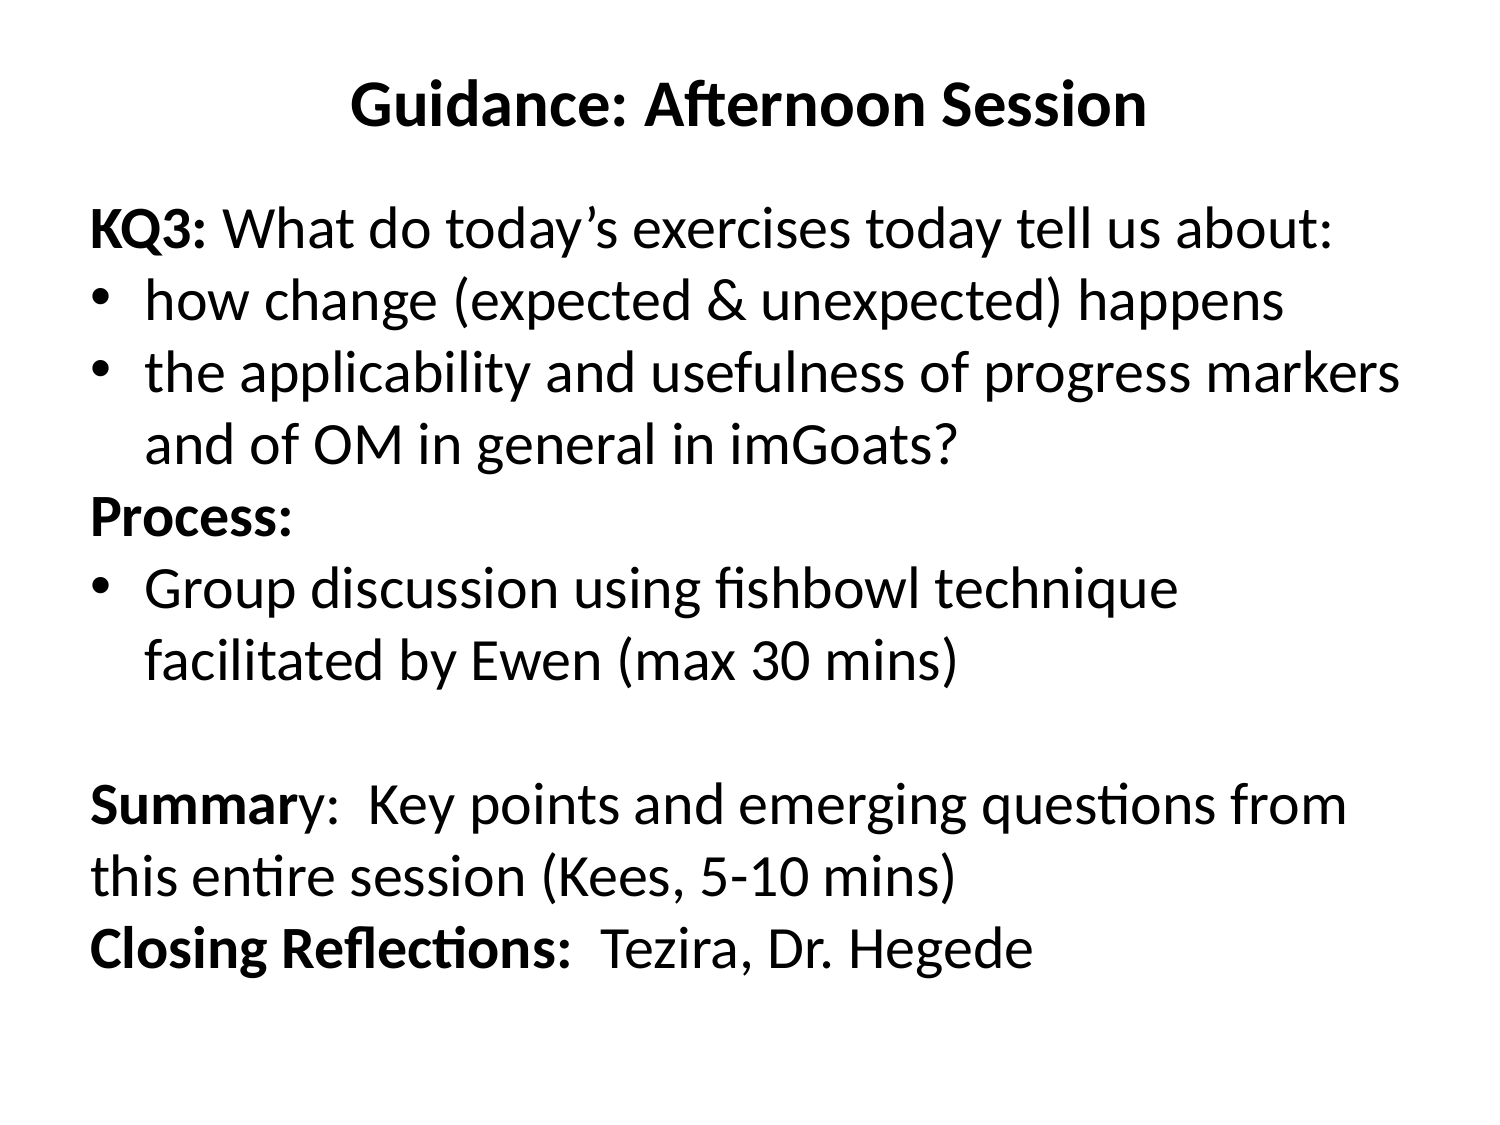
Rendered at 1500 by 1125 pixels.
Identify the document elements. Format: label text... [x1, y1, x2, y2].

title Guidance: Afternoon Session [75, 45, 1425, 155]
list KQ3: What do today’s exercises today tell us about: how change (expected & unexpected) happens the applicability and usefulness of progress markers and of OM in general in imGoats? Process: Group discussion using fishbowl technique facilitated by Ewen (max 30 mins) Summary: Key points and emerging questions from this entire session (Kees, 5-10 mins) Closing Reflections: Tezira, Dr. Hegede [75, 180, 1425, 1005]
